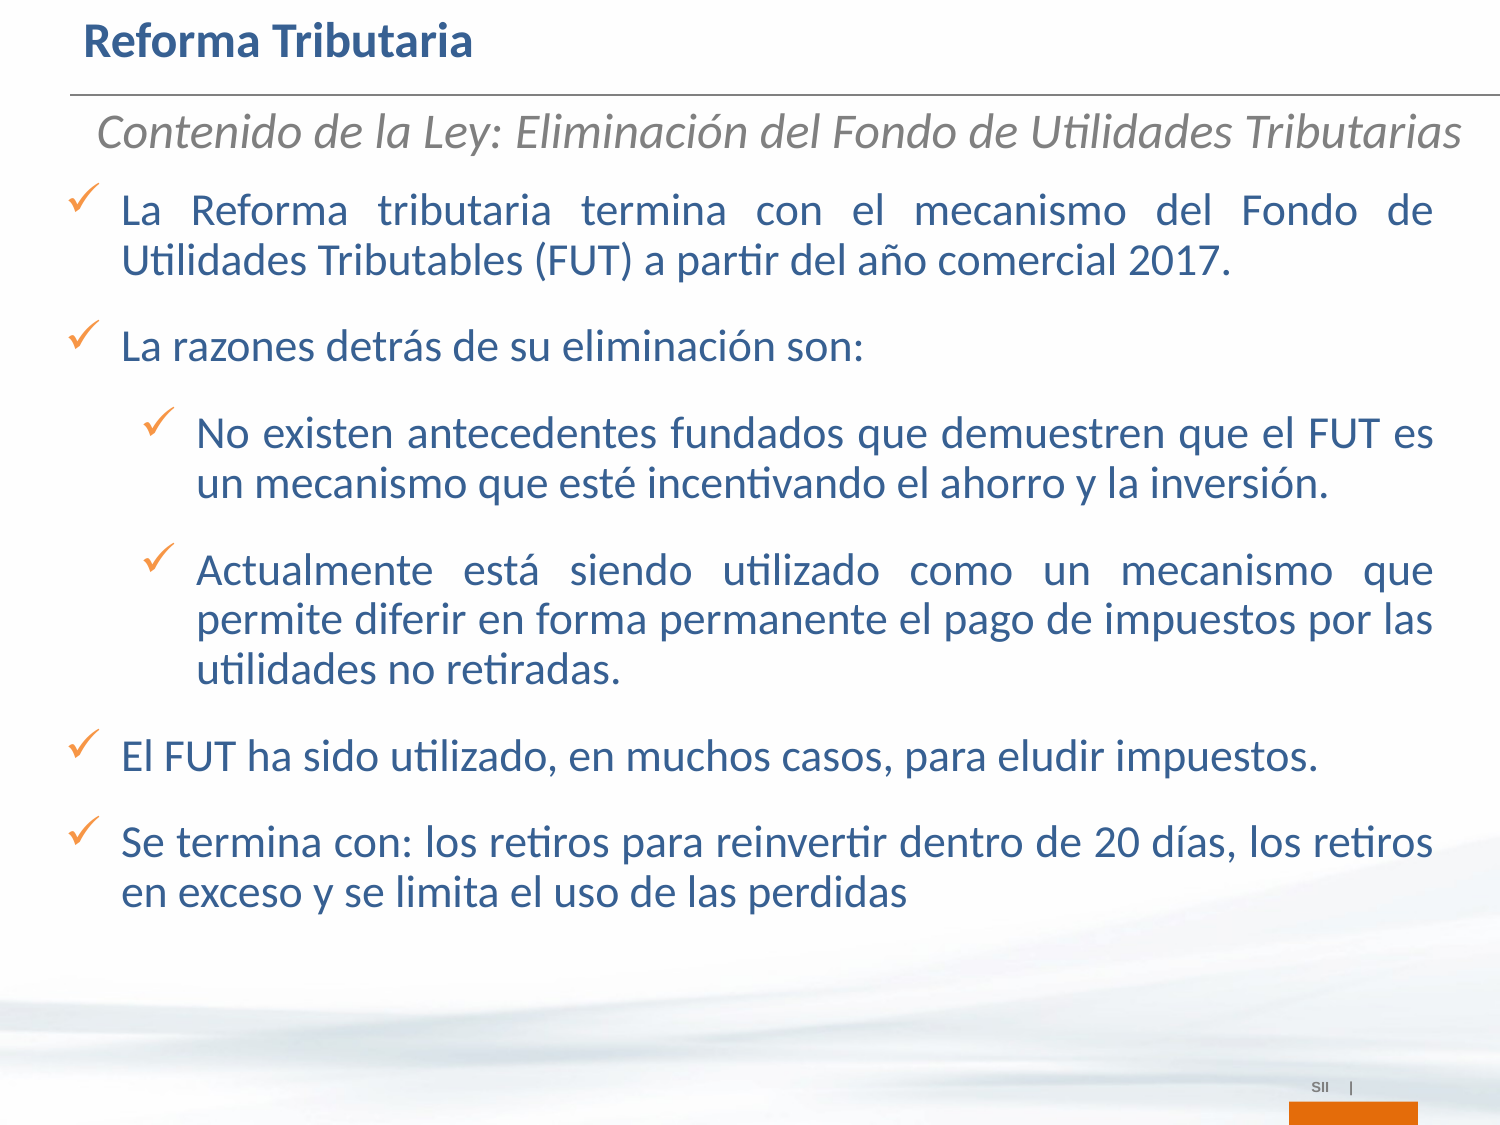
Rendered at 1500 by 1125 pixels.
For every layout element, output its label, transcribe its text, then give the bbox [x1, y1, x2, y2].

text_box Reforma Tributaria [68, 0, 489, 76]
text_box Contenido de la Ley: Eliminación del Fondo de Utilidades Tributarias [81, 102, 1478, 227]
text_box SII | [1257, 1070, 1376, 1103]
text_box [1287, 1099, 1420, 1125]
picture [0, 0, 1500, 1125]
text_box La Reforma tributaria termina con el mecanismo del Fondo de Utilidades Tributables (FUT) a partir del año comercial 2017. La razones detrás de su eliminación son: No existen antecedentes fundados que demuestren que el FUT es un mecanismo que esté incentivando el ahorro y la inversión. Actualmente está siendo utilizado como un mecanismo que permite diferir en forma permanente el pago de impuestos por las utilidades no retiradas. El FUT ha sido utilizado, en muchos casos, para eludir impuestos. Se termina con: los retiros para reinvertir dentro de 20 días, los retiros en exceso y se limita el uso de las perdidas [49, 178, 1451, 947]
